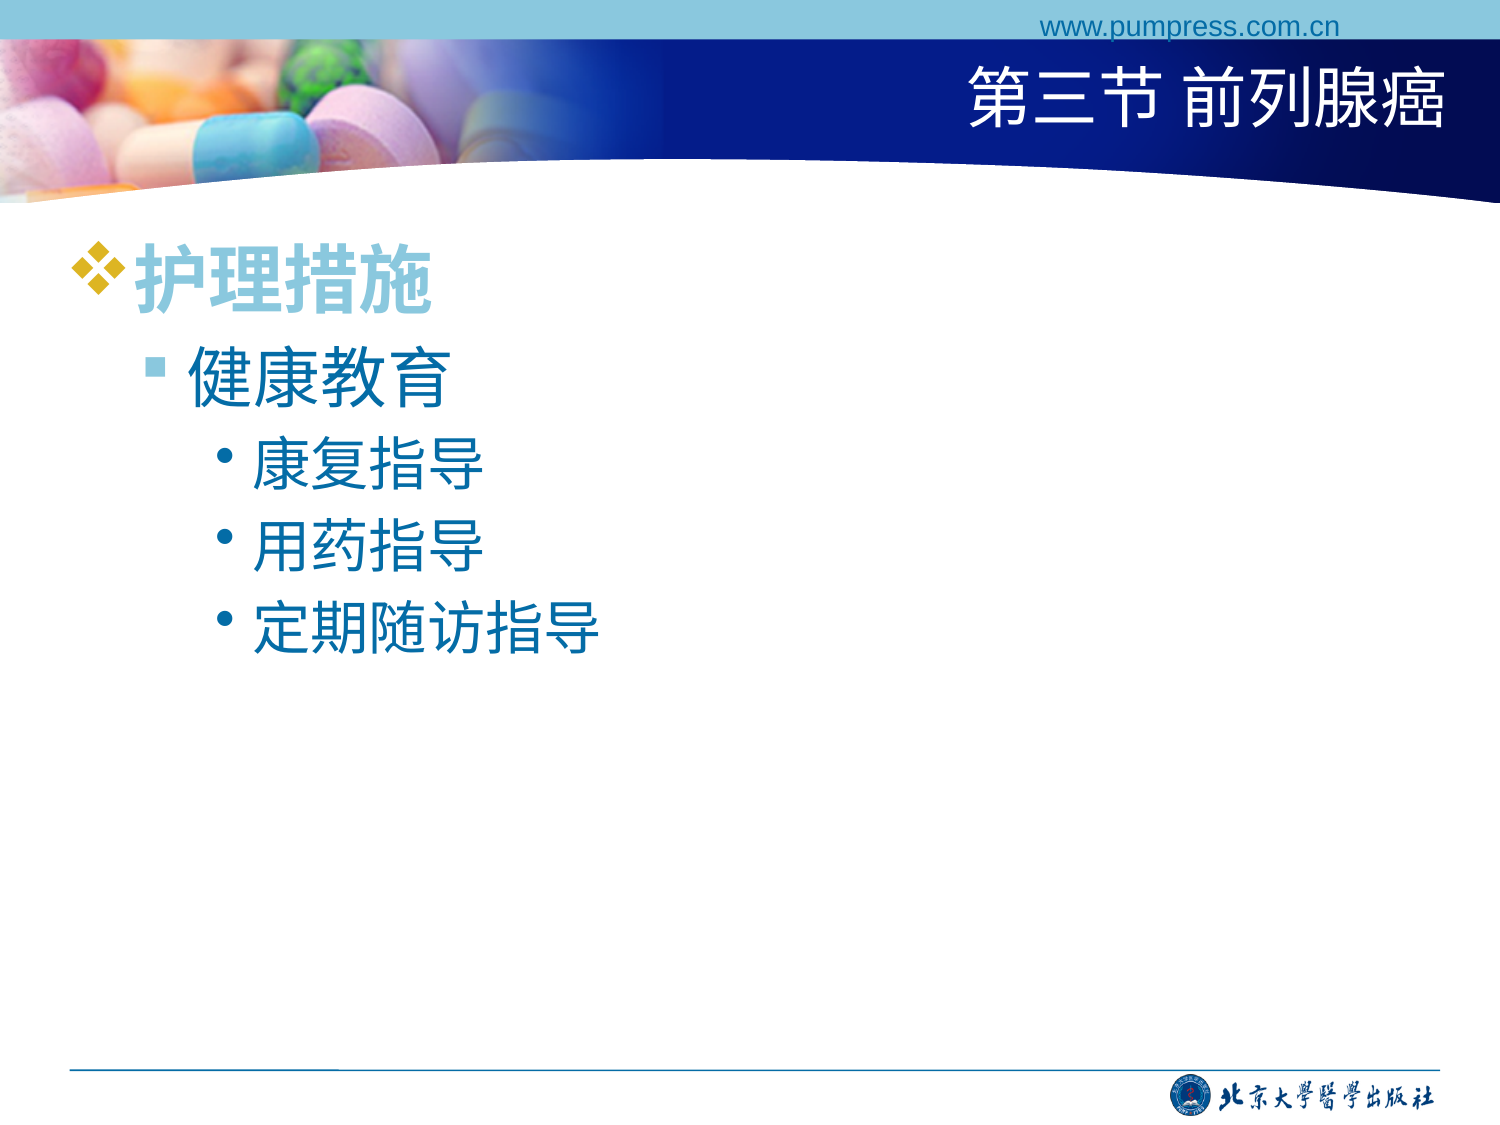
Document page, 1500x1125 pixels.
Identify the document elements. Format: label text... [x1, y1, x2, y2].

picture [1170, 1074, 1436, 1118]
slide_number www.pumpress.com.cn [1025, 0, 1463, 38]
picture [0, 40, 1500, 203]
list 护理措施 健康教育 康复指导 用药指导 定期随访指导 [49, 224, 1463, 1026]
title 第三节 前列腺癌 [137, 49, 1463, 143]
